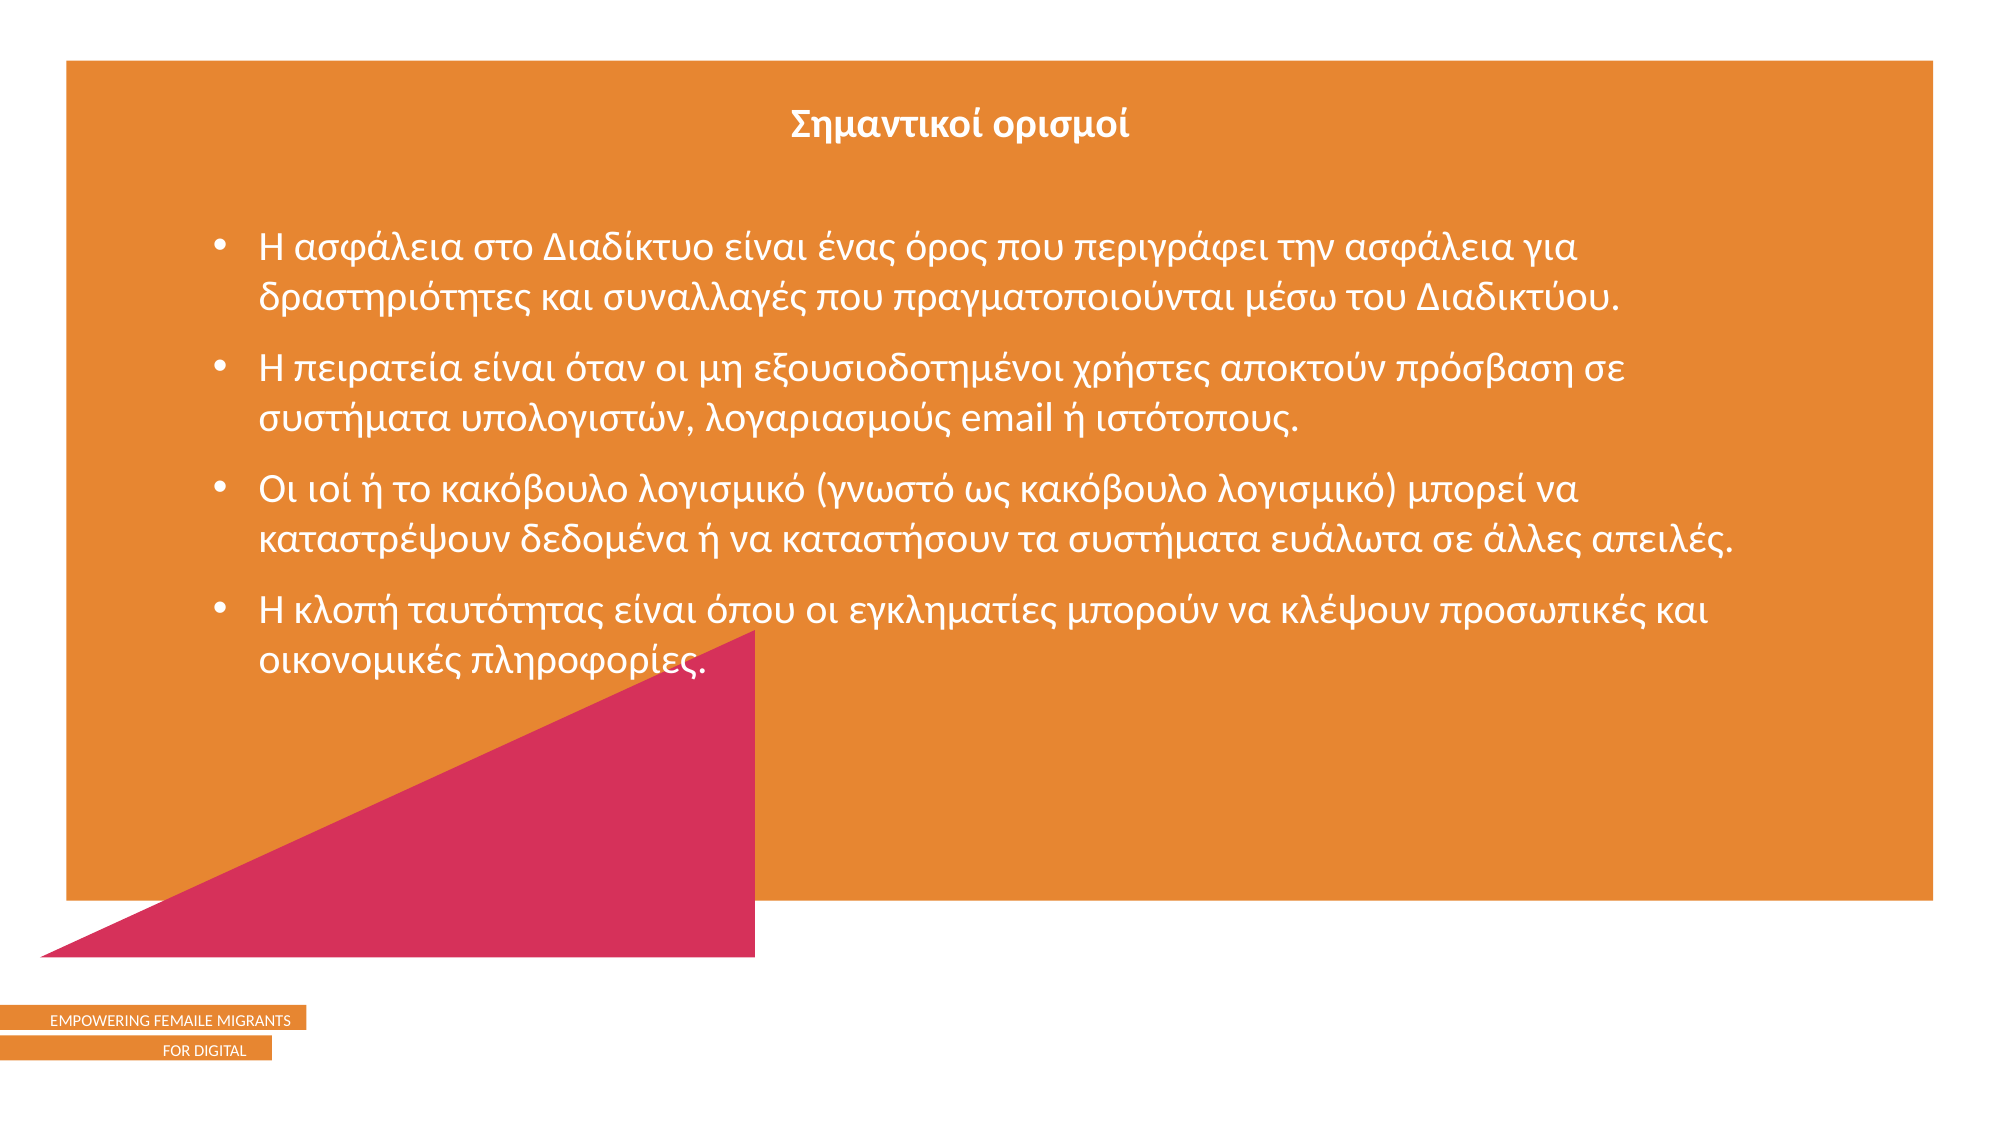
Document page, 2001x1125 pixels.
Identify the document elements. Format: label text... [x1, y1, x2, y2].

text_box Σημαντικοί ορισμοί [208, 88, 1713, 204]
text_box Η ασφάλεια στο Διαδίκτυο είναι ένας όρος που περιγράφει την ασφάλεια για δραστηριότητες και συναλλαγές που πραγματοποιούνται μέσω του Διαδικτύου. Η πειρατεία είναι όταν οι μη εξουσιοδοτημένοι χρήστες αποκτούν πρόσβαση σε συστήματα υπολογιστών, λογαριασμούς email ή ιστότοπους. Οι ιοί ή το κακόβουλο λογισμικό (γνωστό ως κακόβουλο λογισμικό) μπορεί να καταστρέψουν δεδομένα ή να καταστήσουν τα συστήματα ευάλωτα σε άλλες απειλές. Η κλοπή ταυτότητας είναι όπου οι εγκληματίες μπορούν να κλέψουν προσωπικές και οικονομικές πληροφορίες. [198, 211, 1802, 826]
